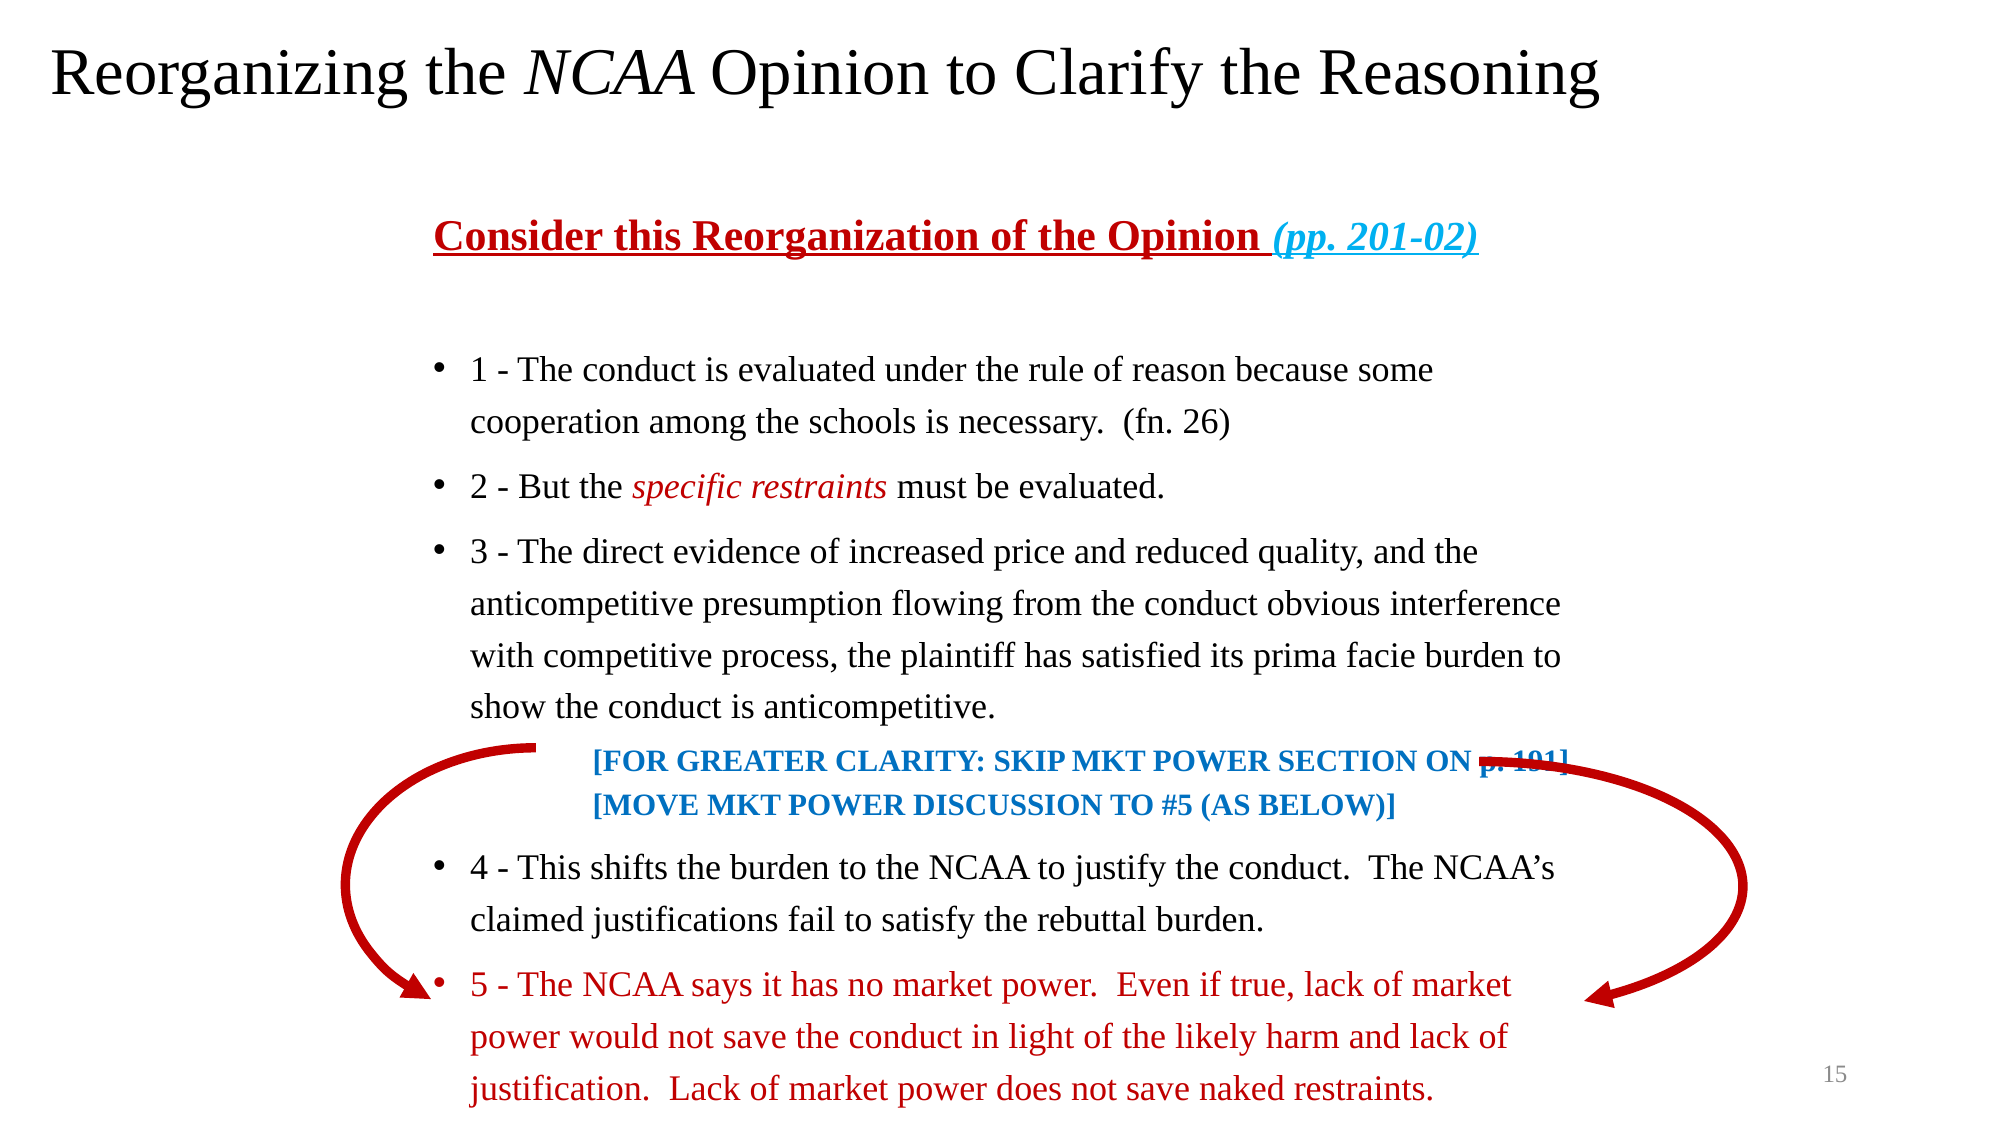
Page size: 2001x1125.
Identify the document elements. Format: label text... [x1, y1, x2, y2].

slide_number 15 [1412, 1042, 1863, 1103]
text_box [344, 747, 536, 1000]
list Consider this Reorganization of the Opinion (pp. 201-02) 1 - The conduct is evaluated under the rule of reason because some cooperation among the schools is necessary. (fn. 26) 2 - But the specific restraints must be evaluated. 3 - The direct evidence of increased price and reduced quality, and the anticompetitive presumption flowing from the conduct obvious interference with competitive process, the plaintiff has satisfied its prima facie burden to show the conduct is anticompetitive. [FOR GREATER CLARITY: SKIP MKT POWER SECTION ON p. 191] [MOVE MKT POWER DISCUSSION TO #5 (AS BELOW)] 4 - This shifts the burden to the NCAA to justify the conduct. The NCAA’s claimed justifications fail to satisfy the rebuttal burden. 5 - The NCAA says it has no market power. Even if true, lack of market power would not save the conduct in light of the likely harm and lack of justification. Lack of market power does not save naked restraints. [418, 188, 1624, 1125]
text_box [1479, 760, 1744, 1005]
title Reorganizing the NCAA Opinion to Clarify the Reasoning [35, 0, 1827, 182]
